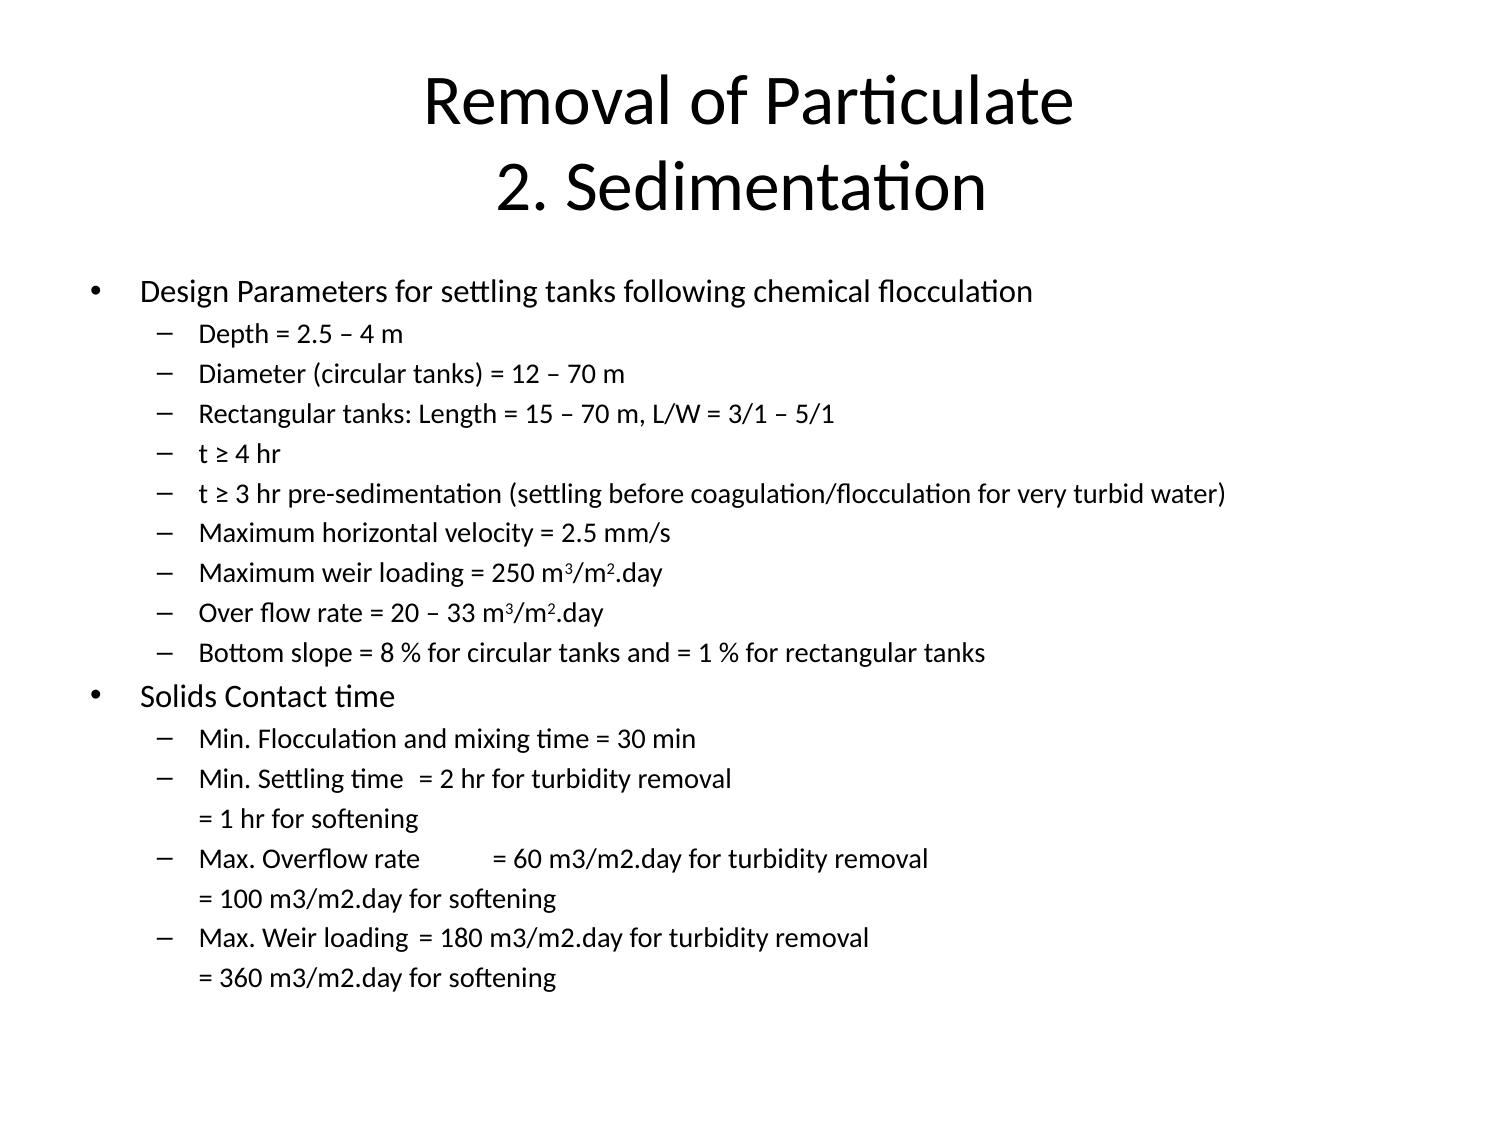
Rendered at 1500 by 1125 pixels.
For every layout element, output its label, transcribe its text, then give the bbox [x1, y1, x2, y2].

list Design Parameters for settling tanks following chemical flocculation Depth = 2.5 – 4 m Diameter (circular tanks) = 12 – 70 m Rectangular tanks: Length = 15 – 70 m, L/W = 3/1 – 5/1 t ≥ 4 hr t ≥ 3 hr pre-sedimentation (settling before coagulation/flocculation for very turbid water) Maximum horizontal velocity = 2.5 mm/s Maximum weir loading = 250 m3/m2.day Over flow rate = 20 – 33 m3/m2.day Bottom slope = 8 % for circular tanks and = 1 % for rectangular tanks Solids Contact time Min. Flocculation and mixing time = 30 min Min. Settling time = 2 hr for turbidity removal = 1 hr for softening Max. Overflow rate = 60 m3/m2.day for turbidity removal = 100 m3/m2.day for softening Max. Weir loading = 180 m3/m2.day for turbidity removal = 360 m3/m2.day for softening [75, 262, 1425, 1005]
title Removal of Particulate 2. Sedimentation [75, 45, 1425, 233]
